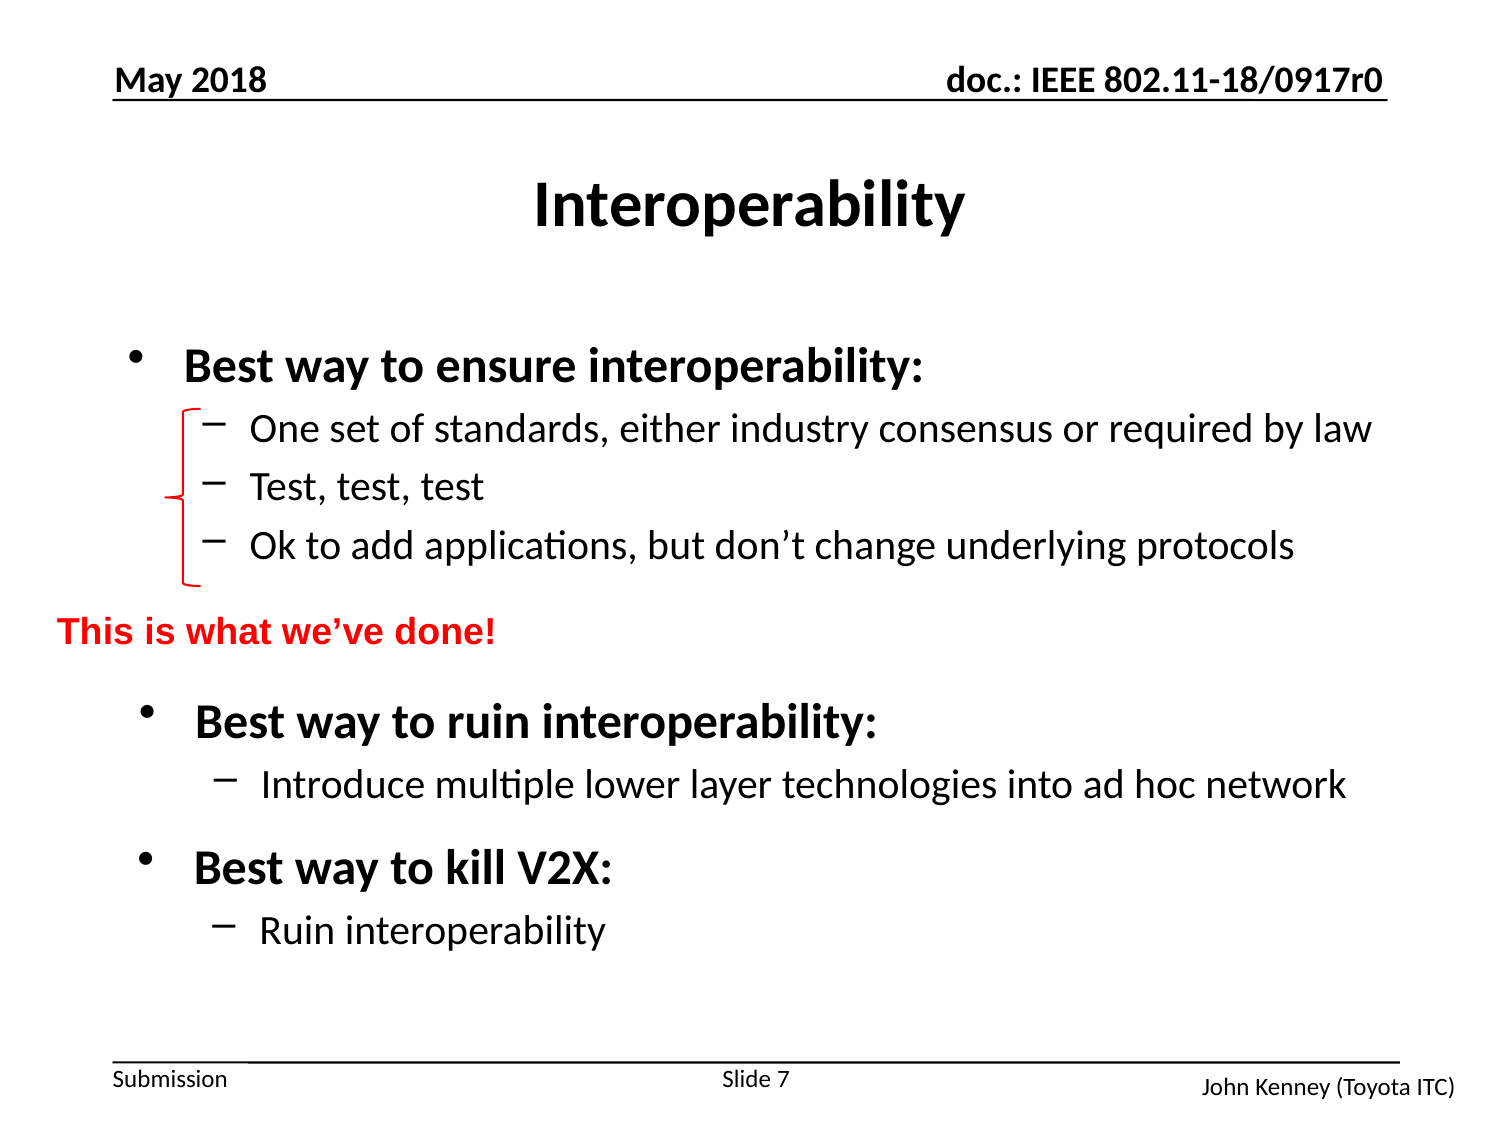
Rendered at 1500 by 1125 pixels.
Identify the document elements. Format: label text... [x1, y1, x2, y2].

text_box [39, 408, 515, 661]
footer John Kenney (Toyota ITC) [1199, 1070, 1456, 1101]
slide_number Slide 7 [713, 1061, 799, 1093]
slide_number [114, 54, 270, 101]
list Best way to ensure interoperability: One set of standards, either industry consensus or required by law Test, test, test Ok to add applications, but don’t change underlying protocols [112, 324, 1412, 610]
text_box Best way to ruin interoperability: Introduce multiple lower layer technologies into ad hoc network [123, 680, 1423, 856]
text_box Best way to kill V2X: Ruin interoperability [122, 826, 1422, 1055]
title Interoperability [112, 112, 1388, 288]
